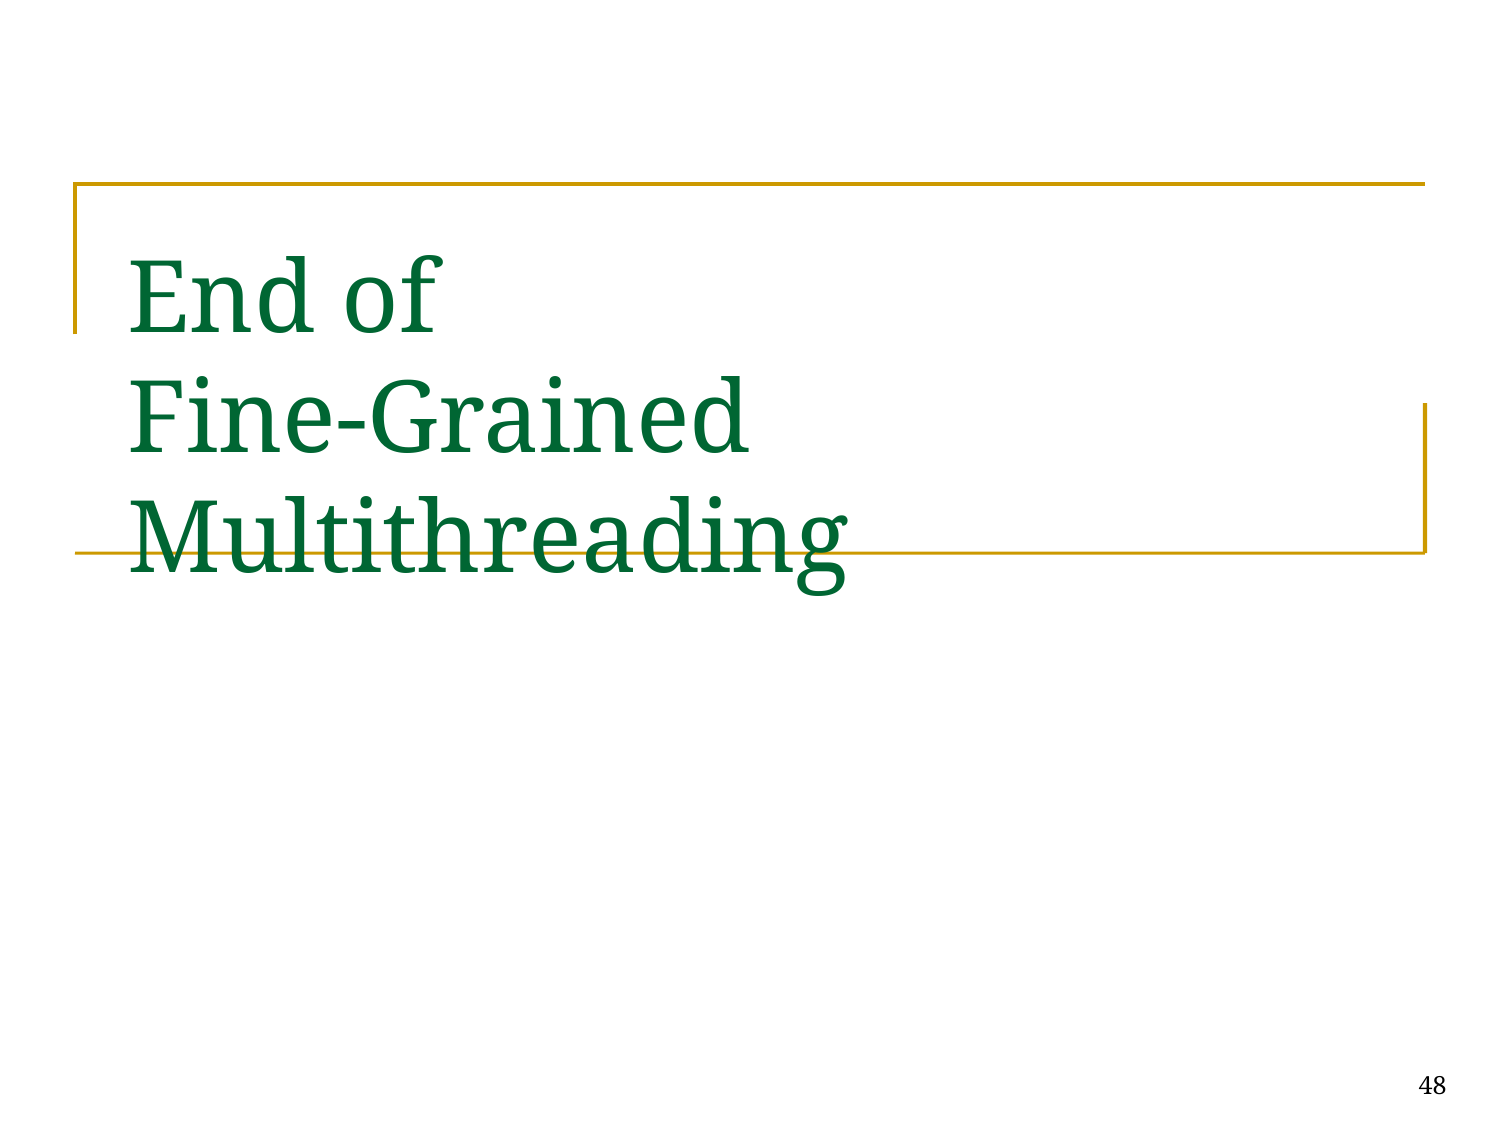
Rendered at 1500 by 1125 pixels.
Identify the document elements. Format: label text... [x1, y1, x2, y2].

title End of Fine-Grained Multithreading [112, 224, 1438, 513]
slide_number 48 [1111, 1036, 1462, 1112]
